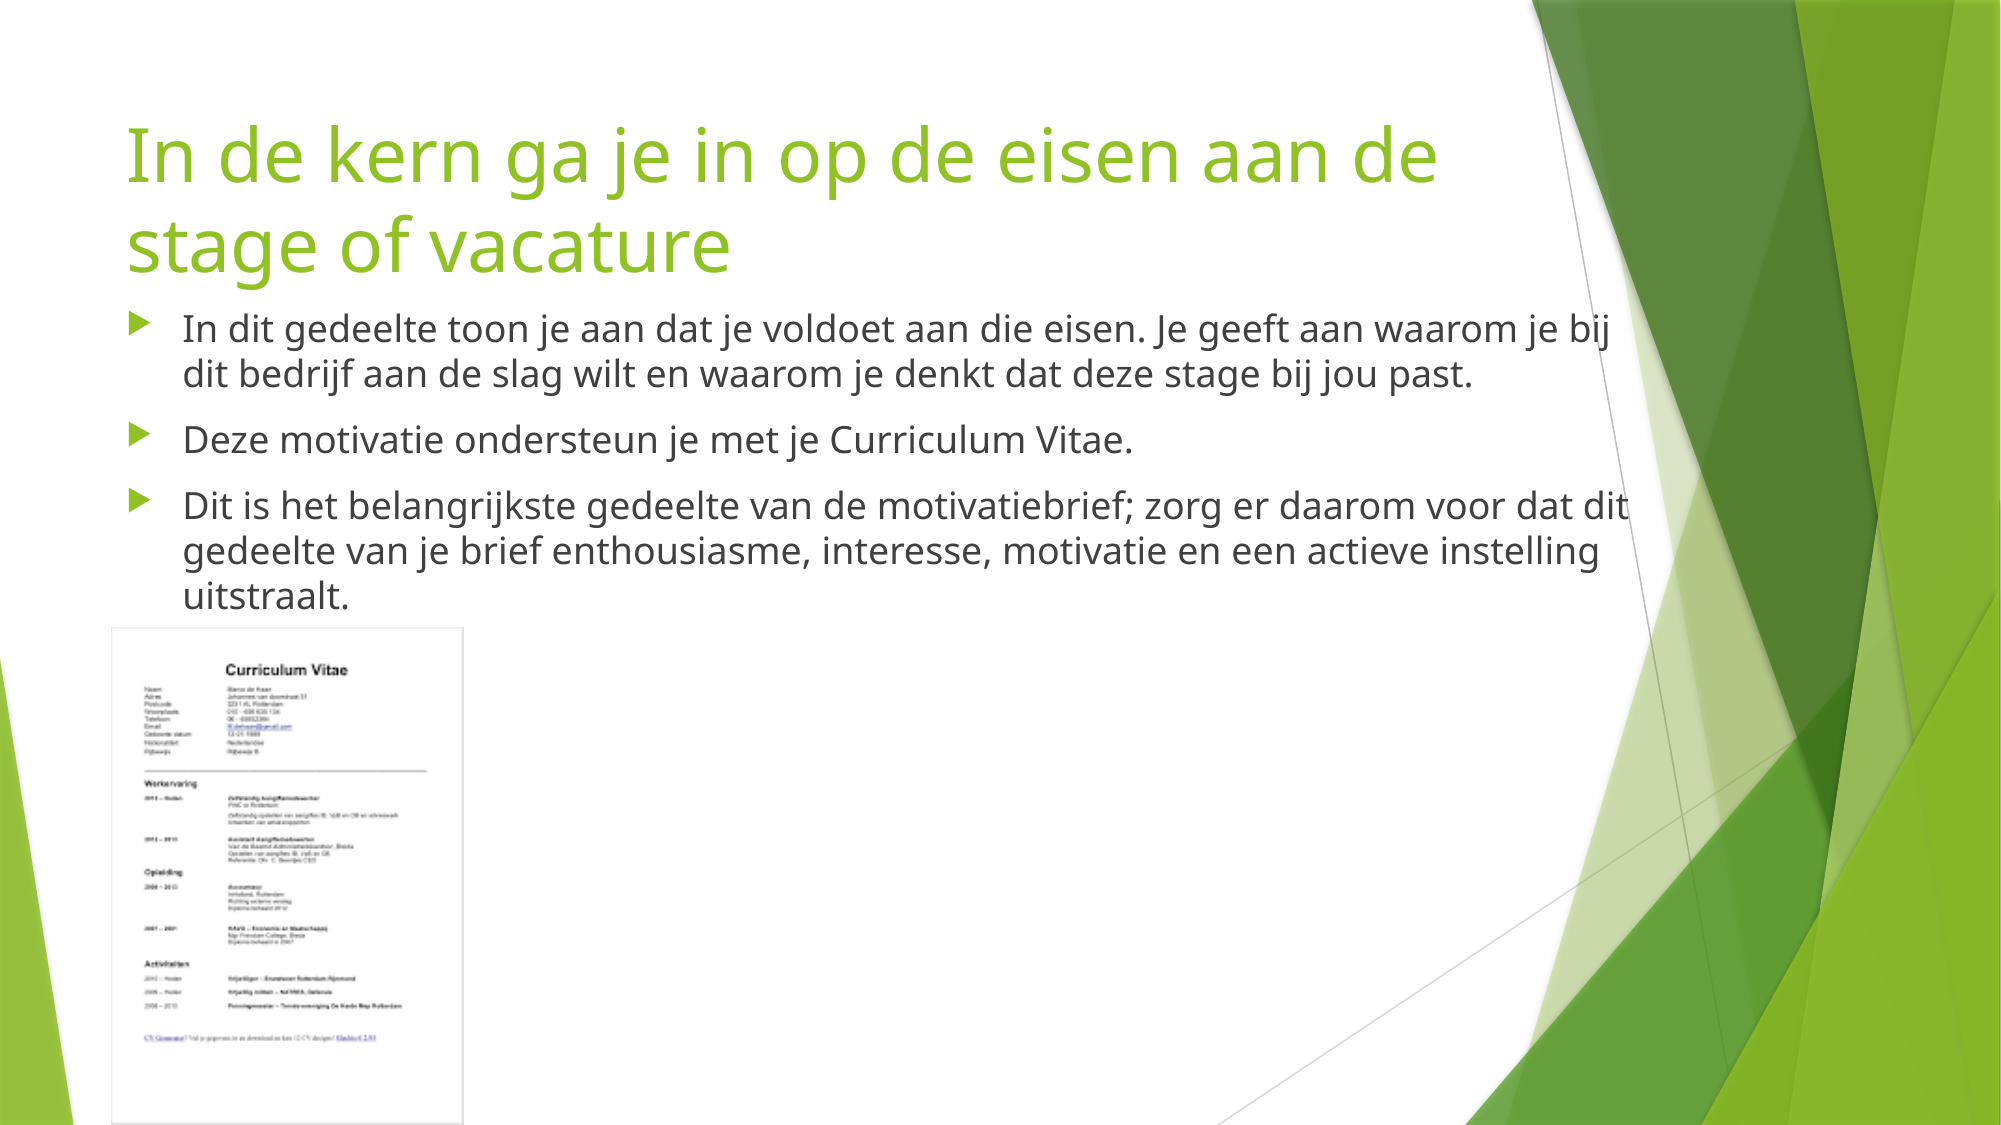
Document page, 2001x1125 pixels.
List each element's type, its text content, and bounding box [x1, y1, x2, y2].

list In dit gedeelte toon je aan dat je voldoet aan die eisen. Je geeft aan waarom je bij dit bedrijf aan de slag wilt en waarom je denkt dat deze stage bij jou past. Deze motivatie ondersteun je met je Curriculum Vitae. Dit is het belangrijkste gedeelte van de motivatiebrief; zorg er daarom voor dat dit gedeelte van je brief enthousiasme, interesse, motivatie en een actieve instelling uitstraalt. [111, 297, 1648, 935]
picture [110, 626, 464, 1125]
title In de kern ga je in op de eisen aan de stage of vacature [111, 99, 1522, 297]
